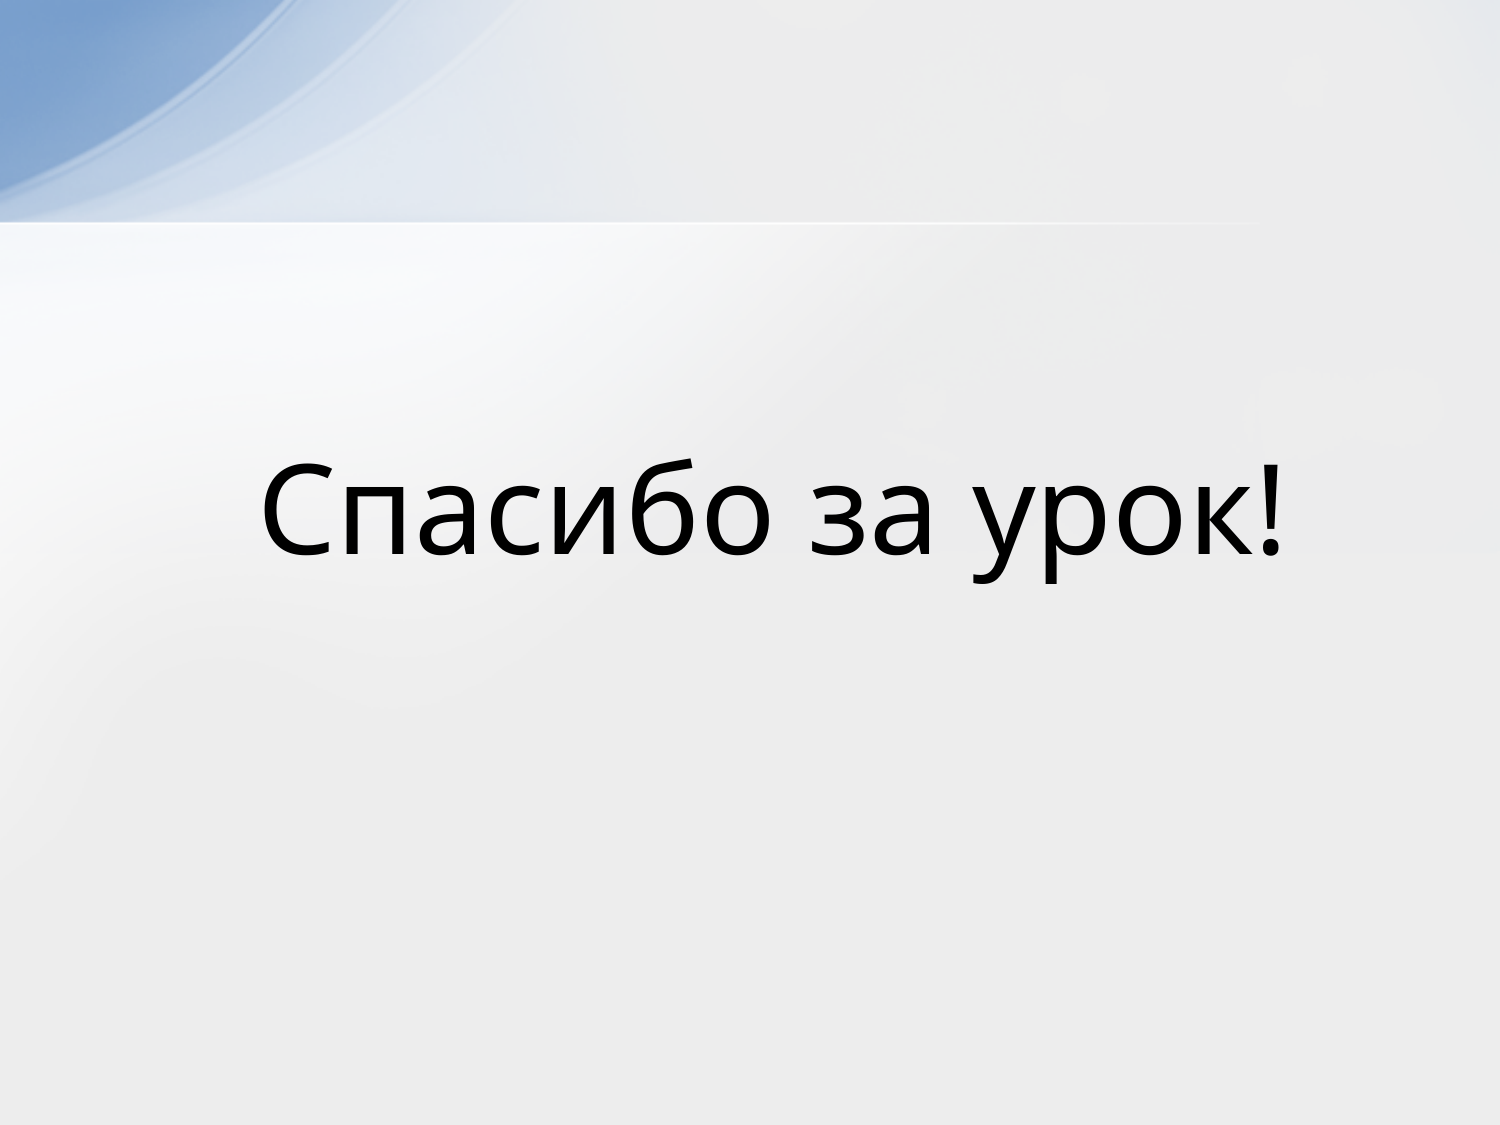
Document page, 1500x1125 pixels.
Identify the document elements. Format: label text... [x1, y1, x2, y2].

text_box Спасибо за урок! [234, 421, 1313, 587]
picture [0, 0, 1500, 1125]
